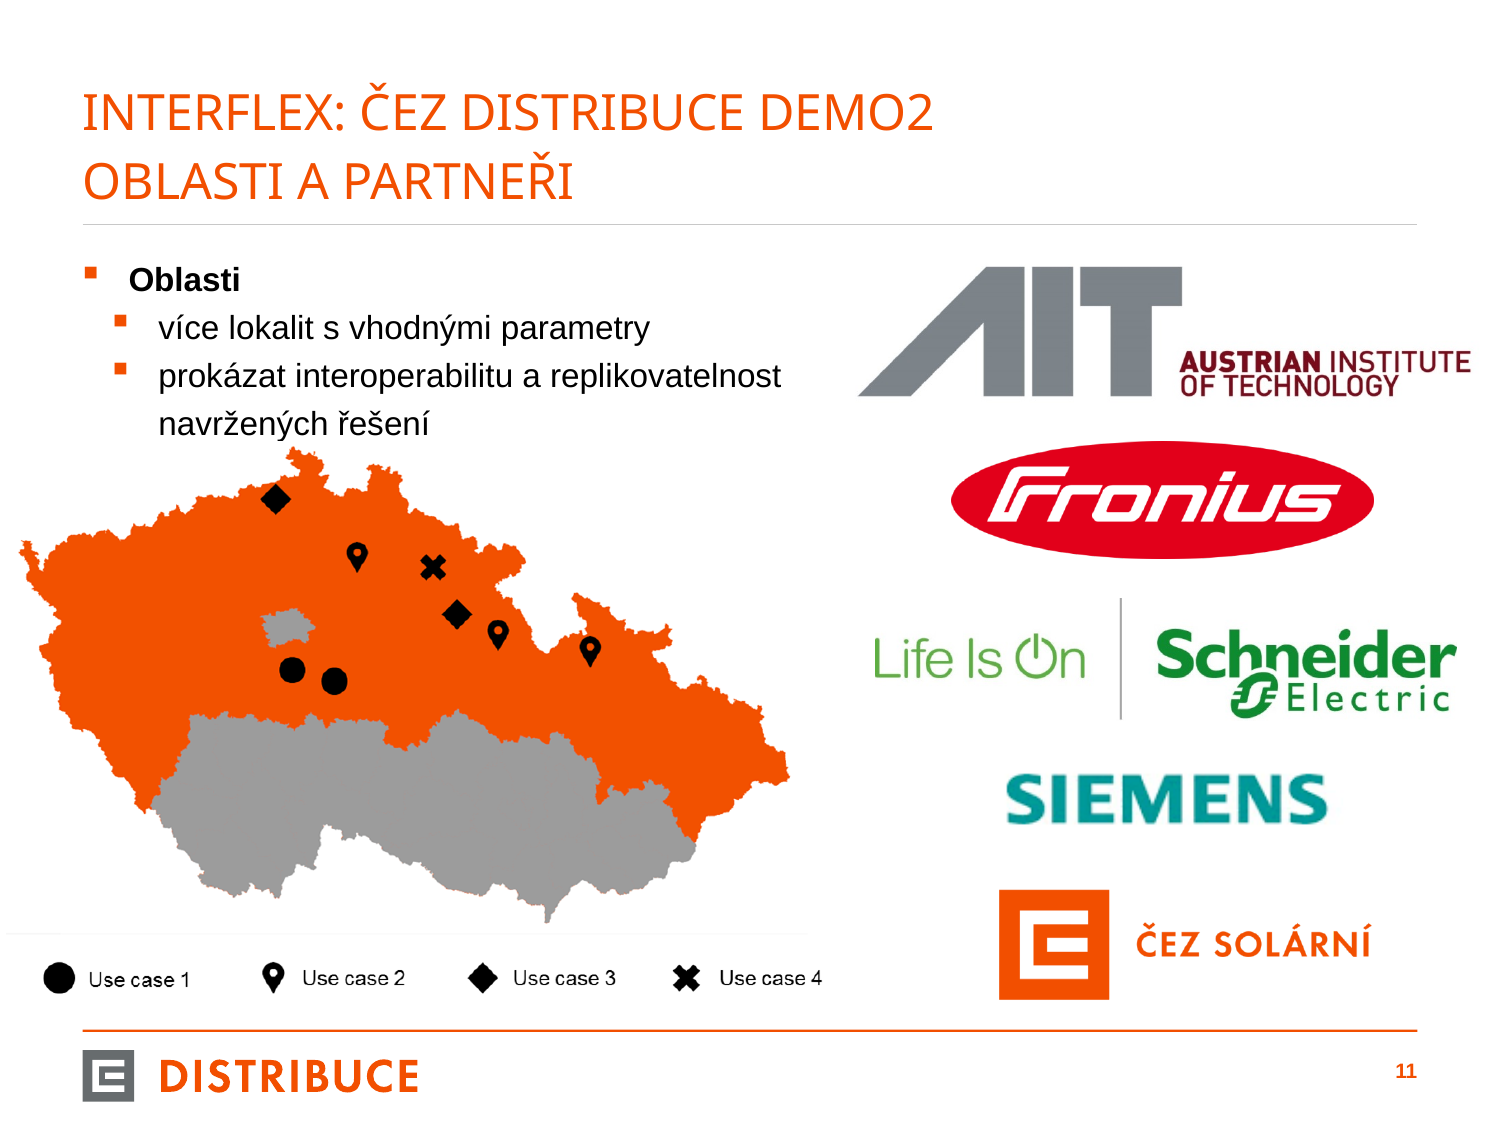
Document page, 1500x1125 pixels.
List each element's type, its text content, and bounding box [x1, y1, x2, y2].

picture [6, 441, 852, 1004]
slide_number 10 [1366, 1044, 1418, 1097]
picture [951, 441, 1374, 559]
title Interflex: ČEZ Distribuce DEMO2 Oblasti a partneři [82, 71, 1418, 211]
picture [844, 253, 1484, 410]
picture [926, 870, 1409, 1026]
picture [875, 598, 1457, 721]
picture [957, 741, 1377, 856]
text_box Oblasti více lokalit s vhodnými parametry prokázat interoperabilitu a replikovatelnost navržených řešení [81, 249, 1433, 1003]
